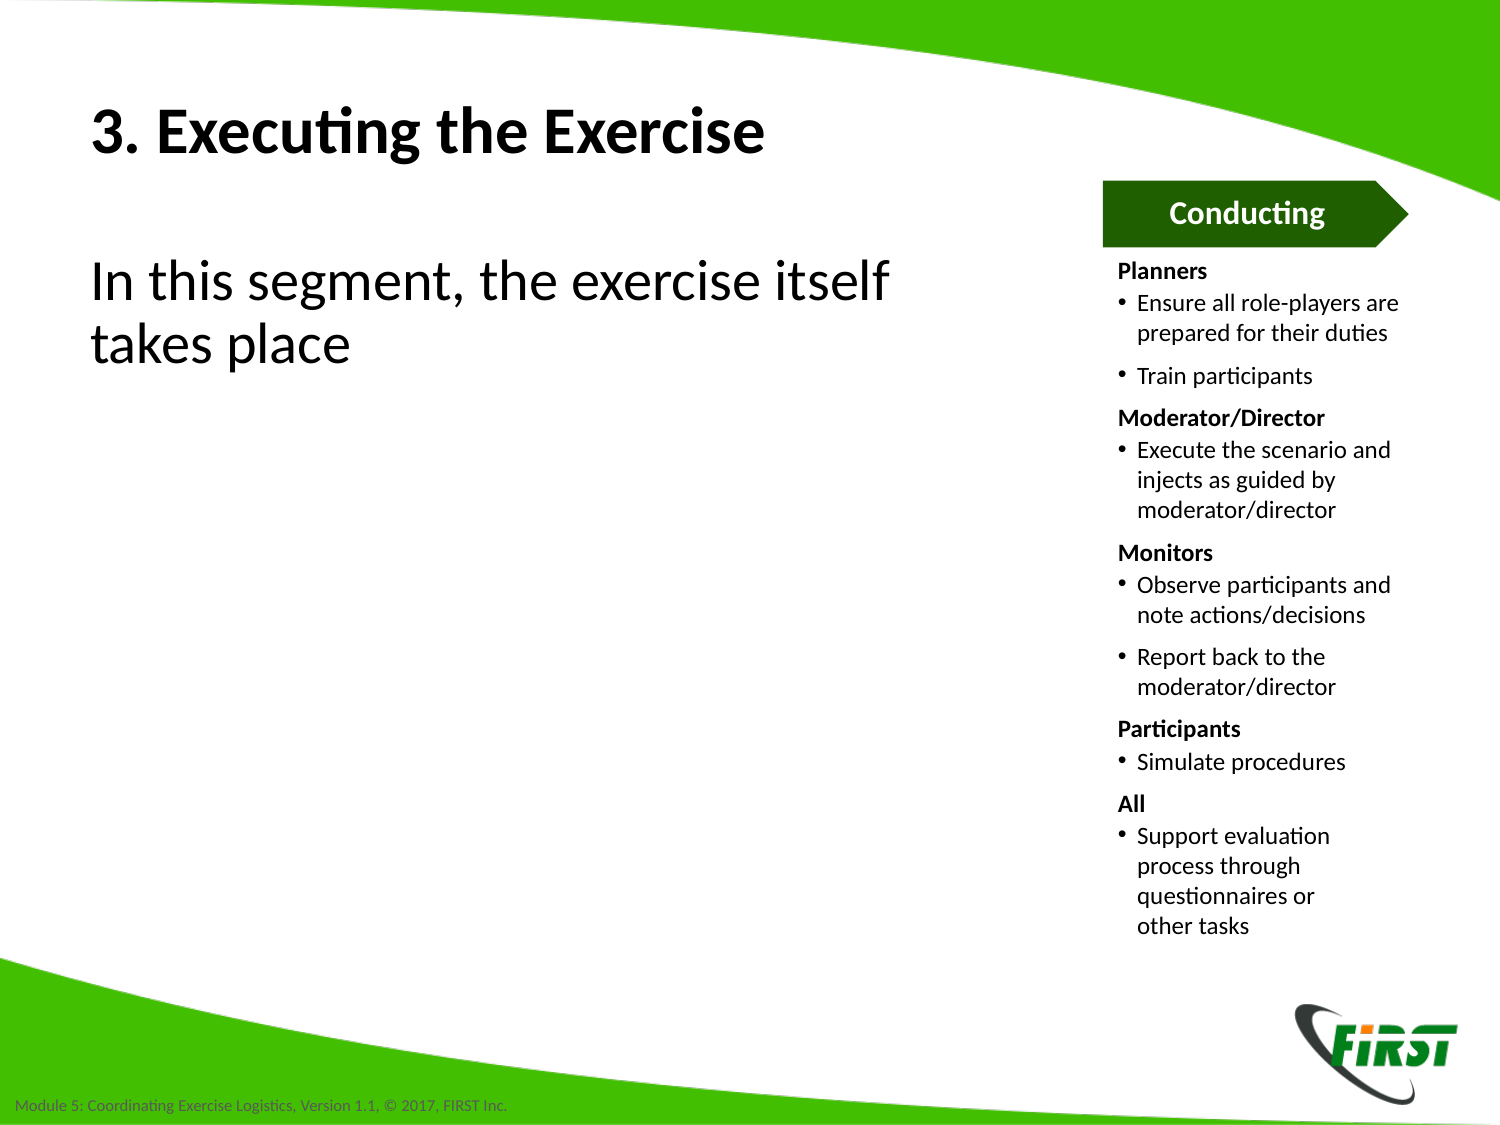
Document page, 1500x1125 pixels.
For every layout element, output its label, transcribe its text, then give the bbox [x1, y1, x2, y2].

picture [0, 0, 1500, 1125]
title 3. Executing the Exercise [75, 59, 1436, 205]
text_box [1102, 180, 1421, 955]
list In this segment, the exercise itself takes place [75, 242, 1037, 1015]
